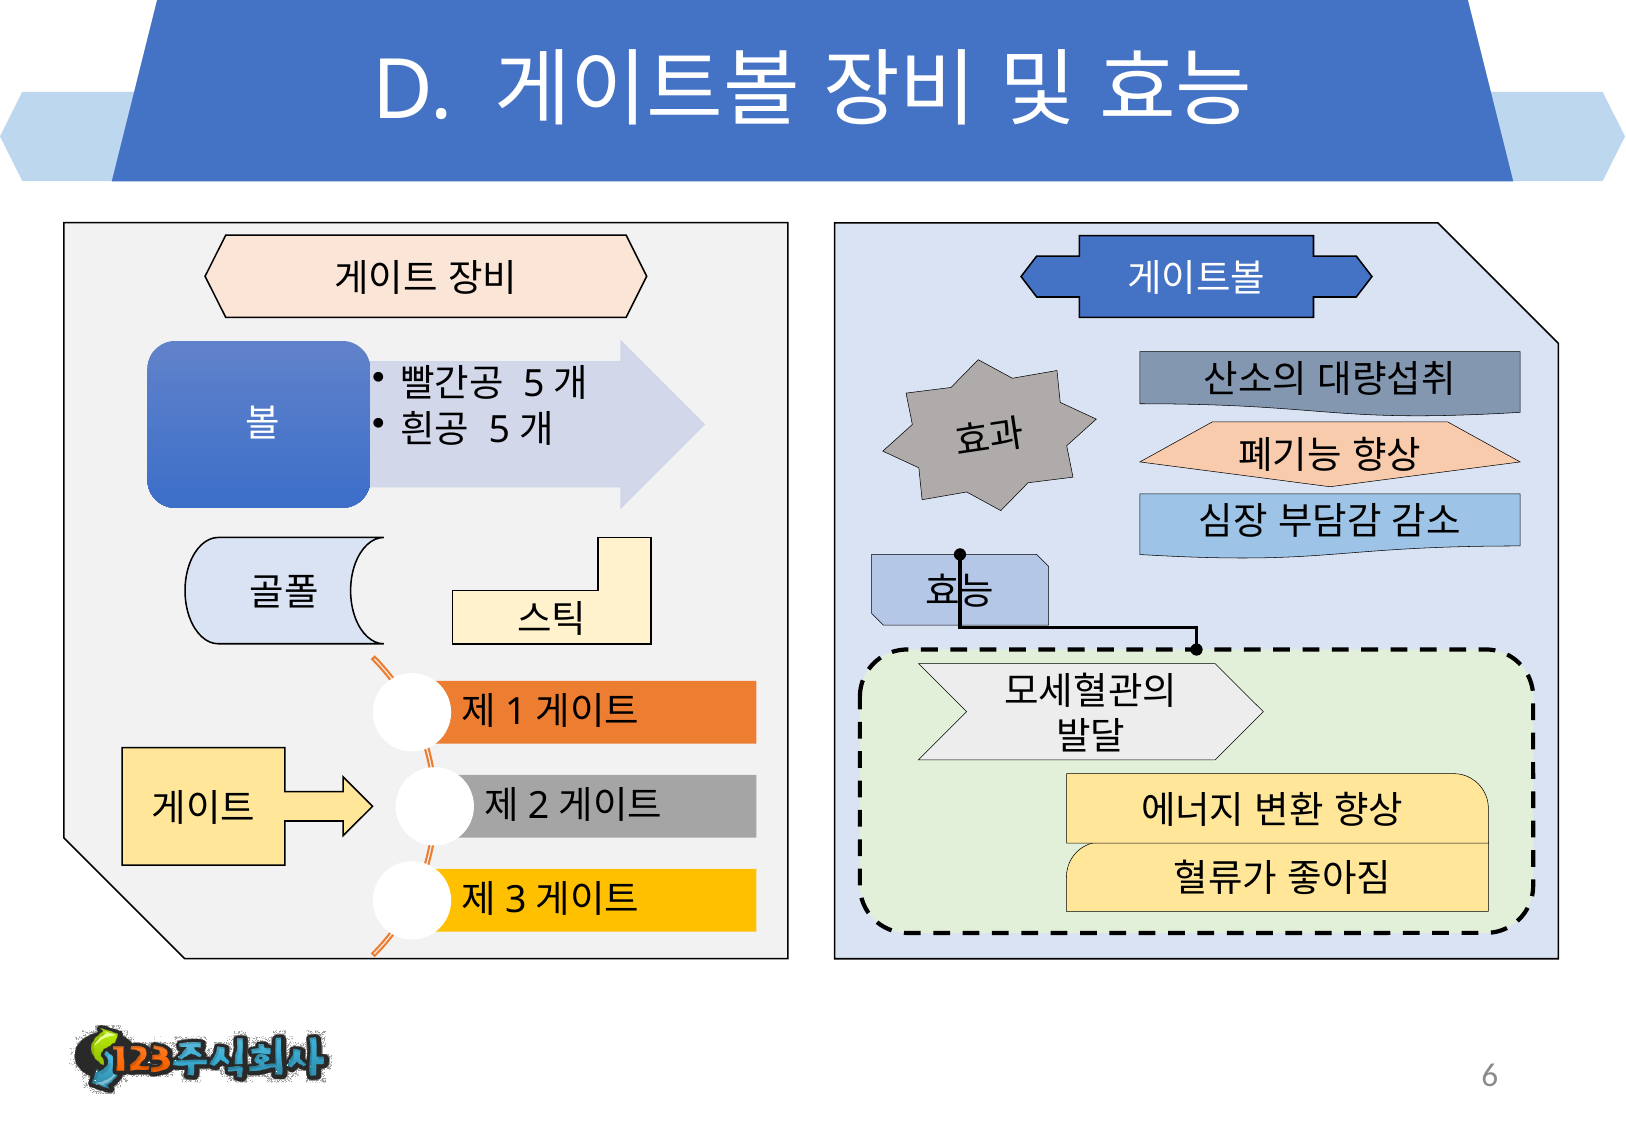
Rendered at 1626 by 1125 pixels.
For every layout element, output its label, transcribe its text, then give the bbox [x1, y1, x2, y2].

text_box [367, 649, 760, 964]
text_box [62, 221, 789, 960]
text_box 효능 [870, 553, 958, 627]
text_box [1301, 484, 1359, 488]
text_box 심장 부담감 감소 [1138, 492, 1522, 560]
text_box 효과 [880, 358, 1099, 512]
text_box 혈류가 좋아짐 [1065, 845, 1490, 913]
text_box 효능 [962, 553, 1050, 625]
text_box 골폴 [183, 536, 384, 645]
text_box [1136, 420, 1524, 473]
text_box 에너지 변환 향상 [1065, 772, 1490, 845]
text_box 산소의 대량섭취 [1138, 350, 1522, 417]
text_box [1048, 589, 1197, 650]
text_box 모세혈관의 발달 [915, 662, 1265, 761]
text_box [833, 221, 1560, 960]
text_box 폐기능 향상 [1212, 424, 1449, 484]
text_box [147, 340, 705, 508]
picture [62, 1013, 340, 1103]
title D. 게이트볼 장비 및 효능 [0, 3, 1625, 182]
slide_number 6 [1147, 1042, 1514, 1103]
text_box 스틱 [451, 536, 652, 645]
text_box 게이트볼 [1019, 234, 1374, 319]
text_box [858, 648, 1535, 934]
text_box 게이트 장비 [203, 234, 648, 319]
text_box 게이트 [121, 746, 367, 867]
